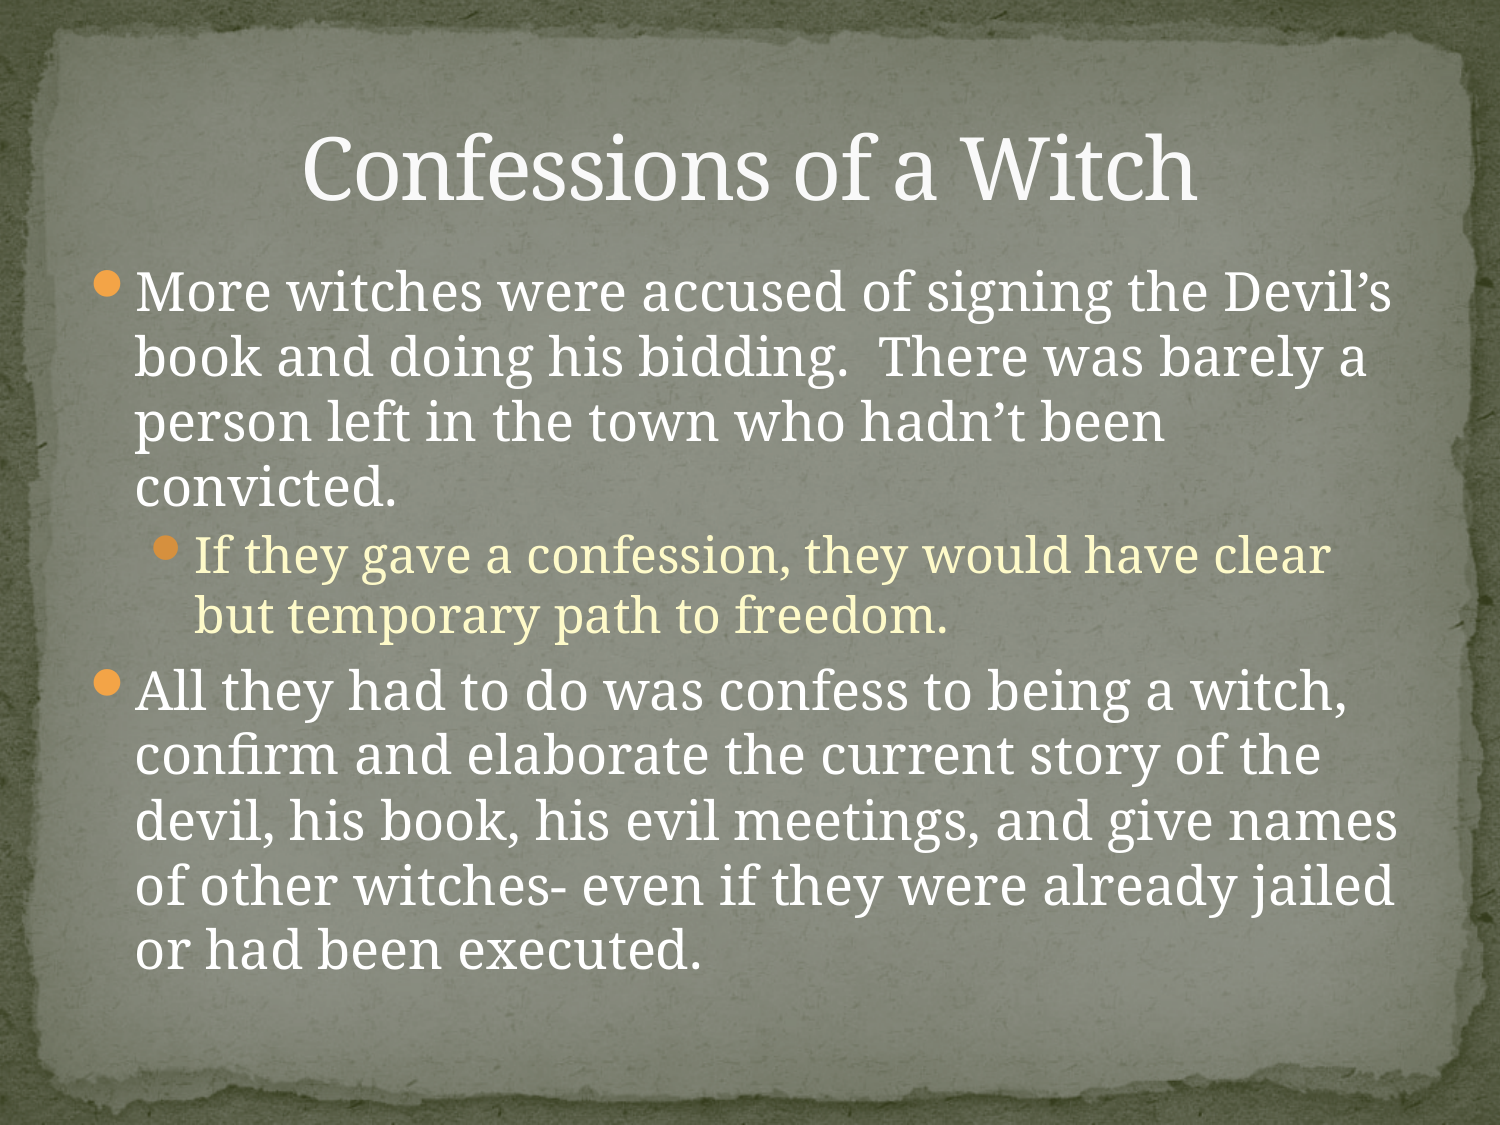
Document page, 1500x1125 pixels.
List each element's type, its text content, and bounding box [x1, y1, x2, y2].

list More witches were accused of signing the Devil’s book and doing his bidding. There was barely a person left in the town who hadn’t been convicted. If they gave a confession, they would have clear but temporary path to freedom. All they had to do was confess to being a witch, confirm and elaborate the current story of the devil, his book, his evil meetings, and give names of other witches- even if they were already jailed or had been executed. [75, 249, 1425, 1000]
title Confessions of a Witch [74, 24, 1425, 225]
